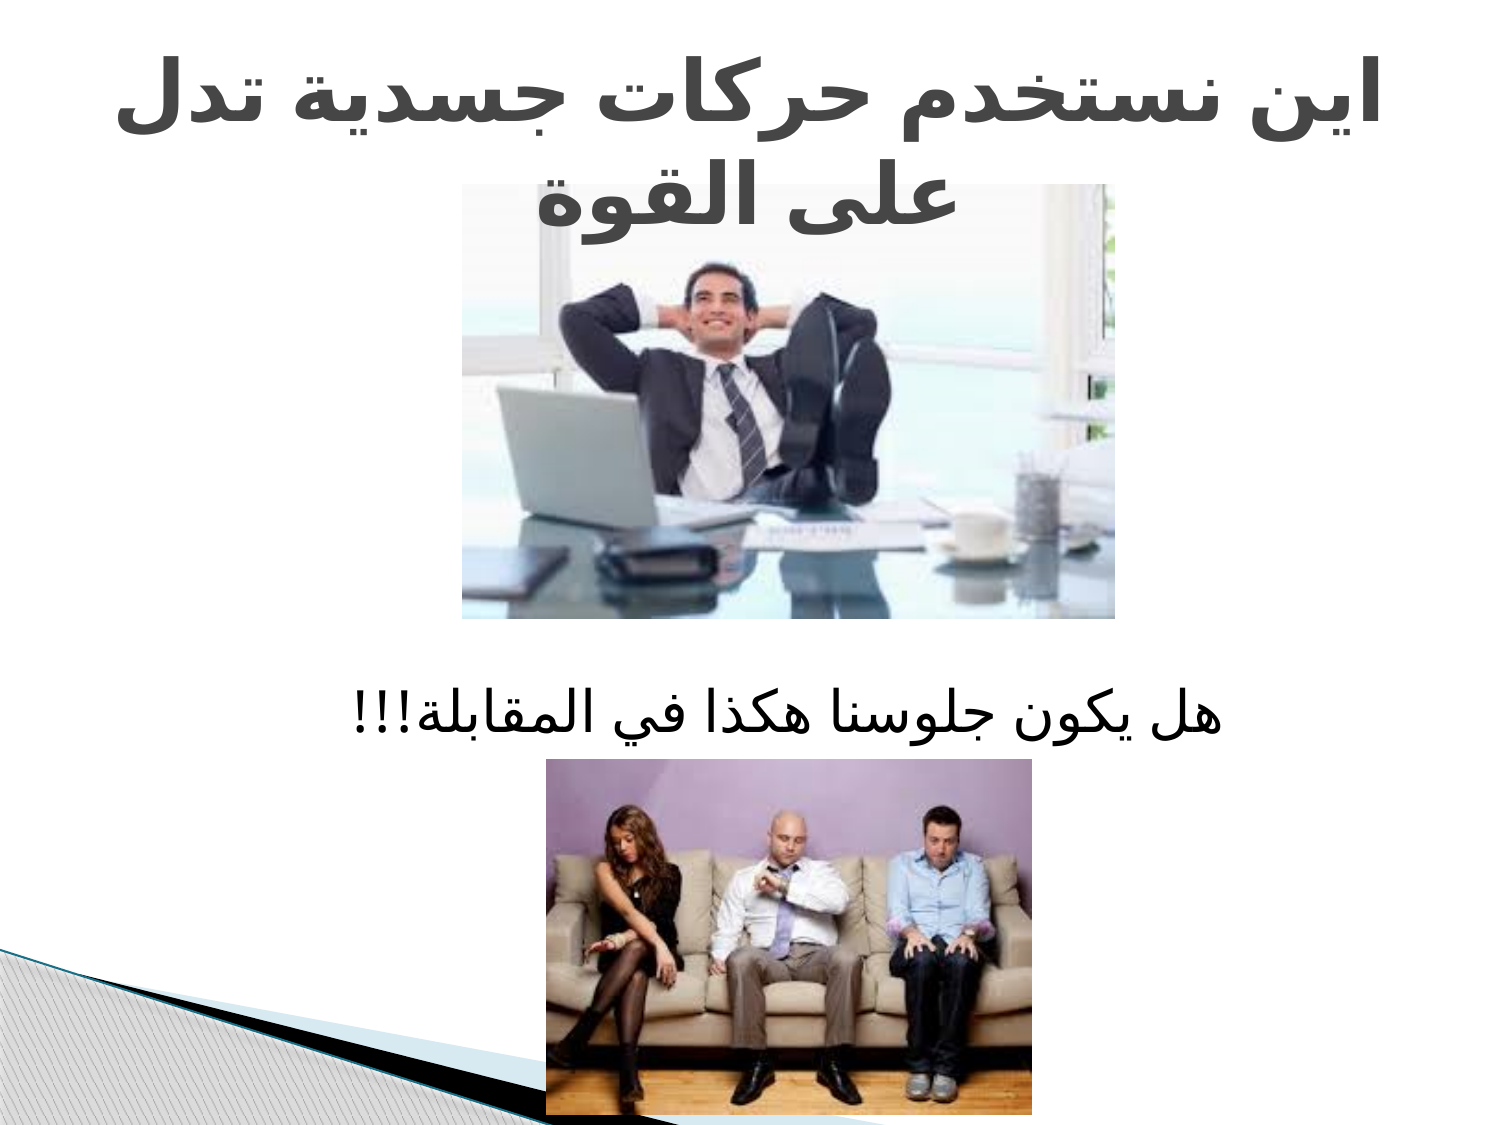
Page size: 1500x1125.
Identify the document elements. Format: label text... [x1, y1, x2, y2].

text_box هل يكون جلوسنا هكذا في المقابلة!!! [333, 666, 1239, 752]
picture [545, 759, 1032, 1115]
title اين نستخدم حركات جسدية تدل على القوة [75, 45, 1425, 233]
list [462, 184, 1115, 619]
